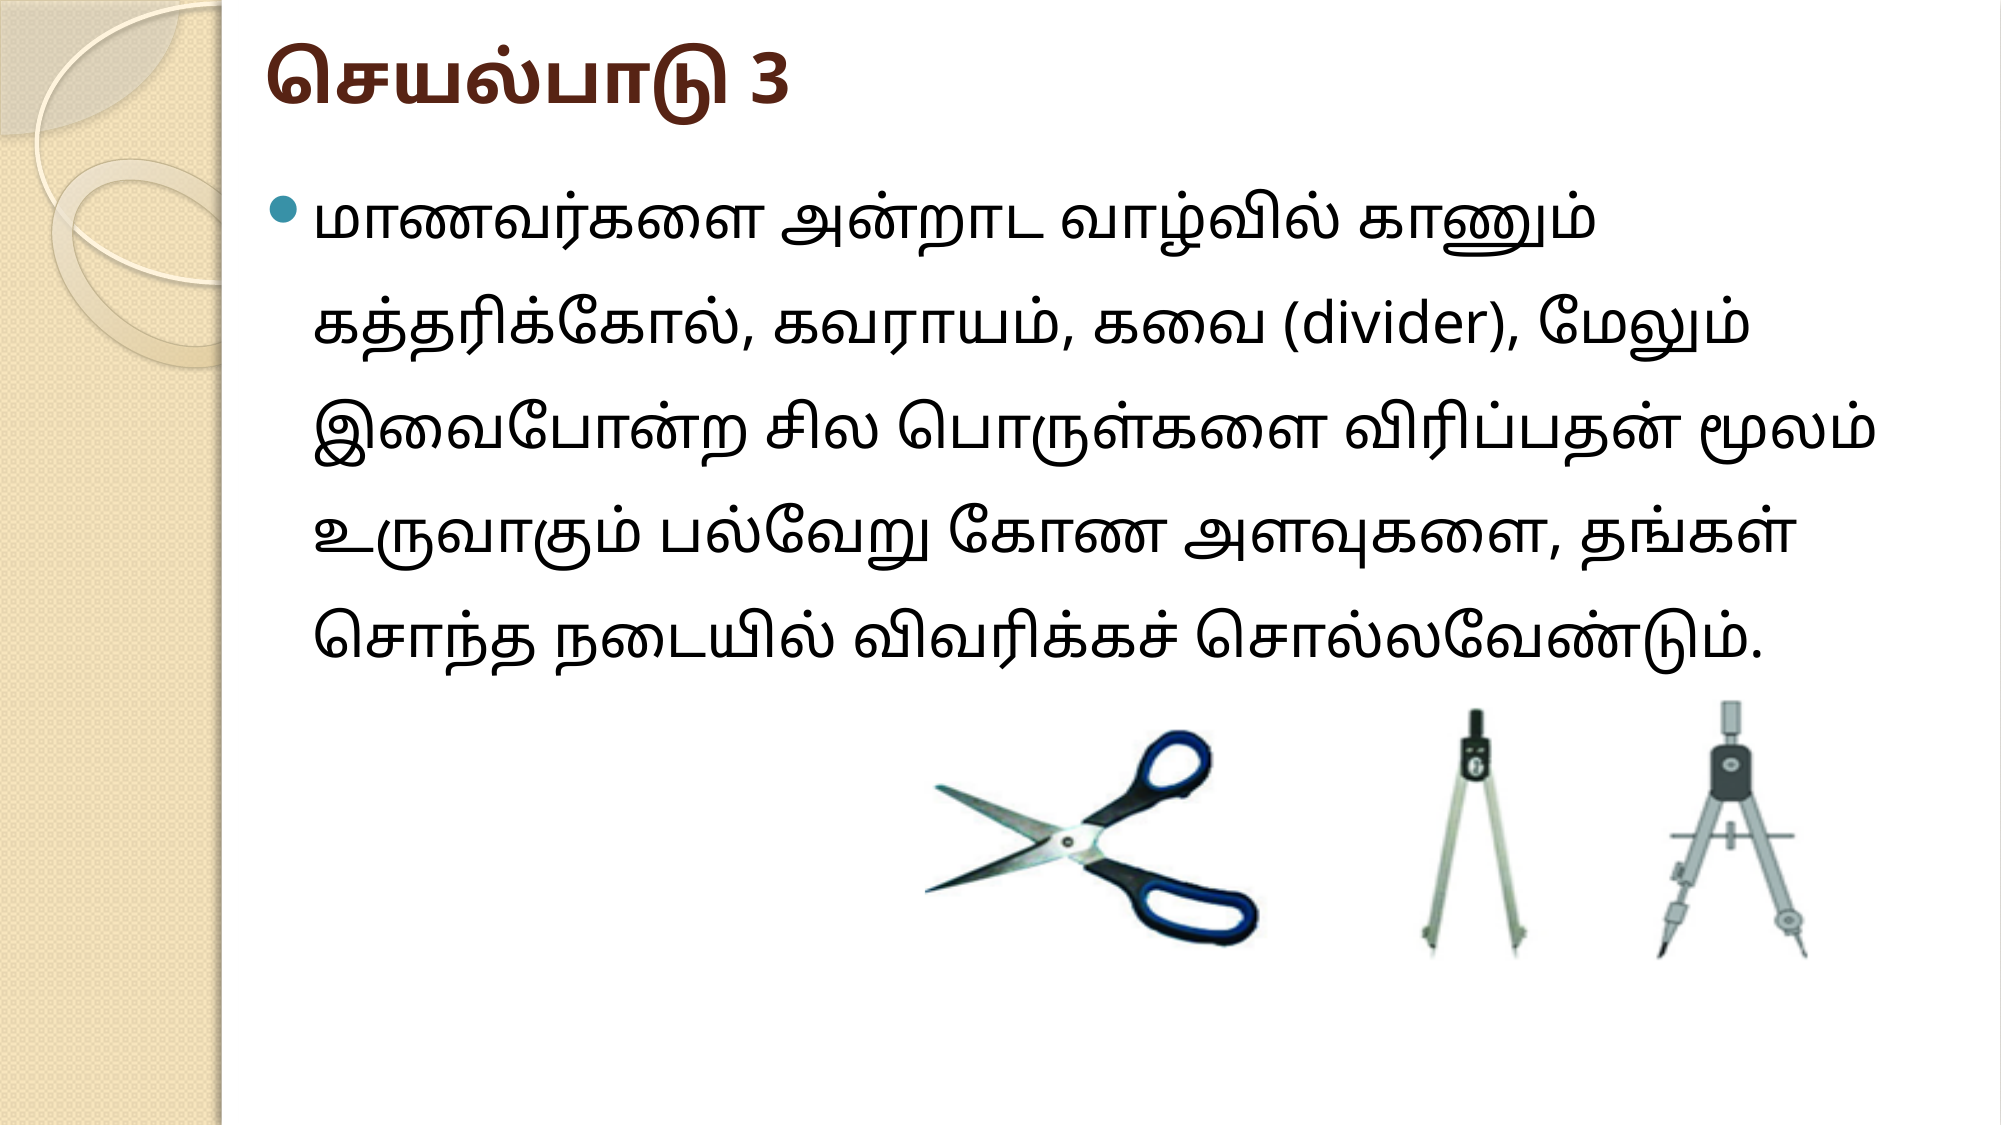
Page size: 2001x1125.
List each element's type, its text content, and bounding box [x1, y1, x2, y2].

title செயல்பாடு 3 [249, 24, 1869, 125]
list மாணவர்களை அன்றாட வாழ்வில் காணும் கத்தரிக்கோல், கவராயம், கவை (divider), மேலும் இவைபோன்ற சில பொருள்களை விரிப்பதன் மூலம் உருவாகும் பல்வேறு கோண அளவுகளை, தங்கள் சொந்த நடையில் விவரிக்கச் சொல்லவேண்டும். [237, 137, 1975, 1063]
picture [924, 687, 1863, 1013]
